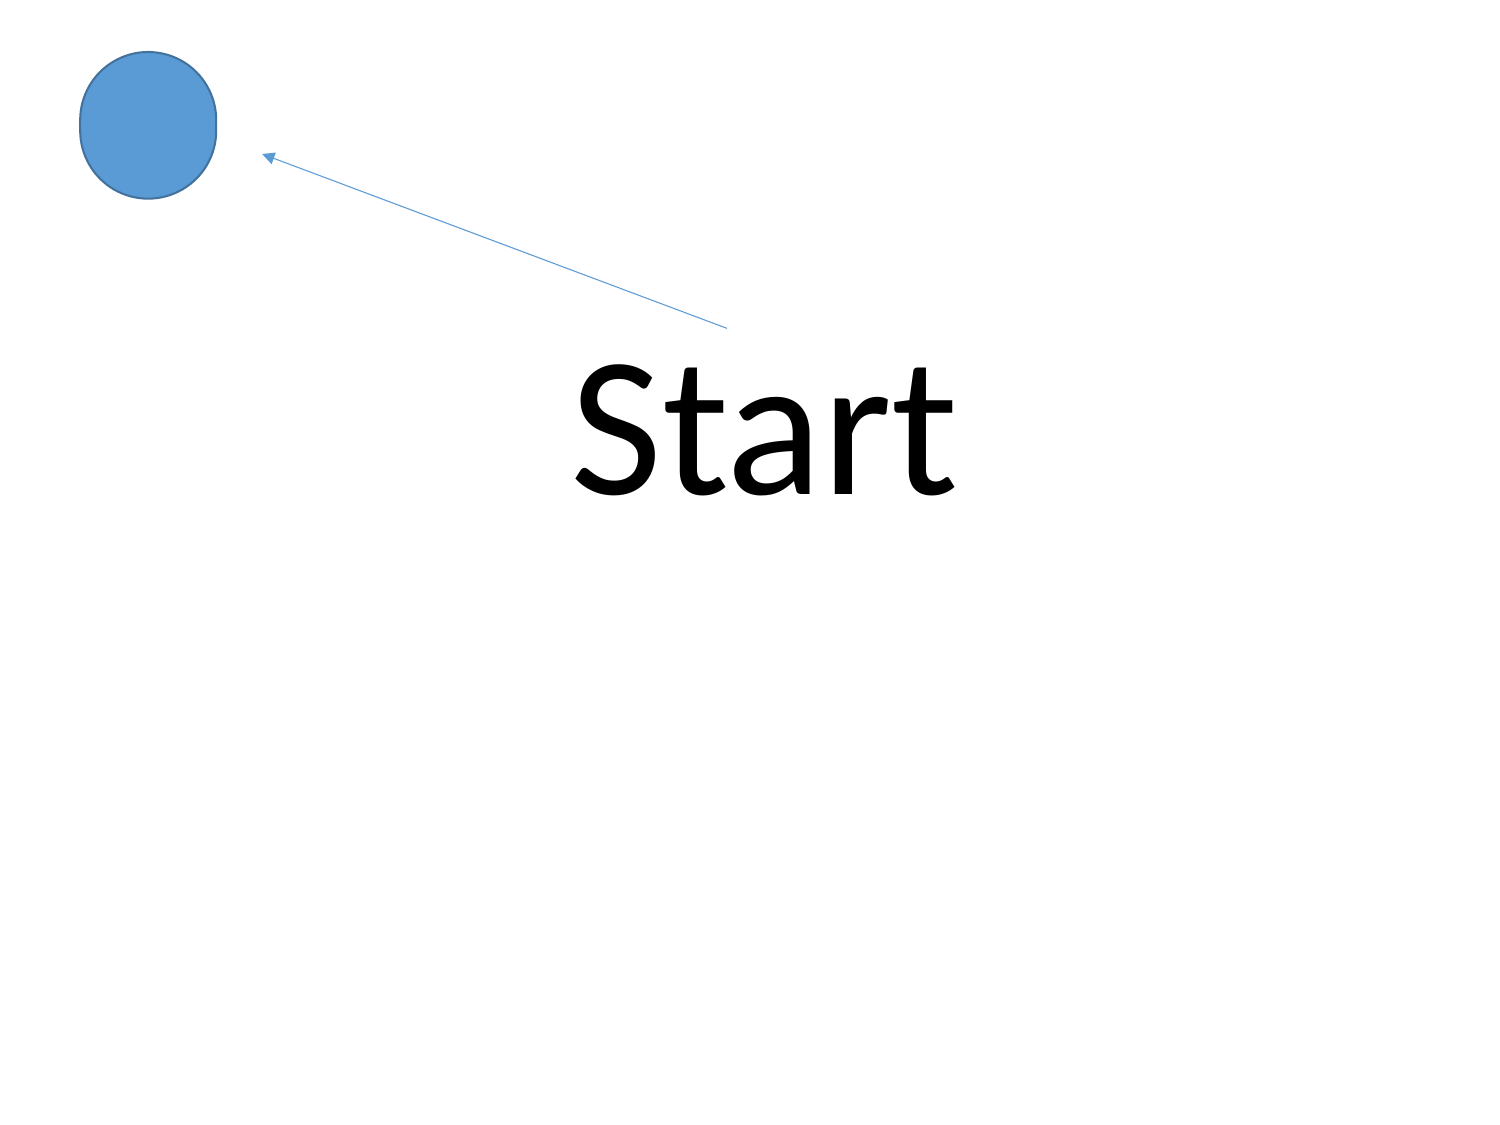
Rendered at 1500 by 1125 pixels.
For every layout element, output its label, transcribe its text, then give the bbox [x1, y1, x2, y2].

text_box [262, 153, 727, 329]
text_box Start [555, 287, 1341, 542]
text_box [79, 50, 218, 200]
